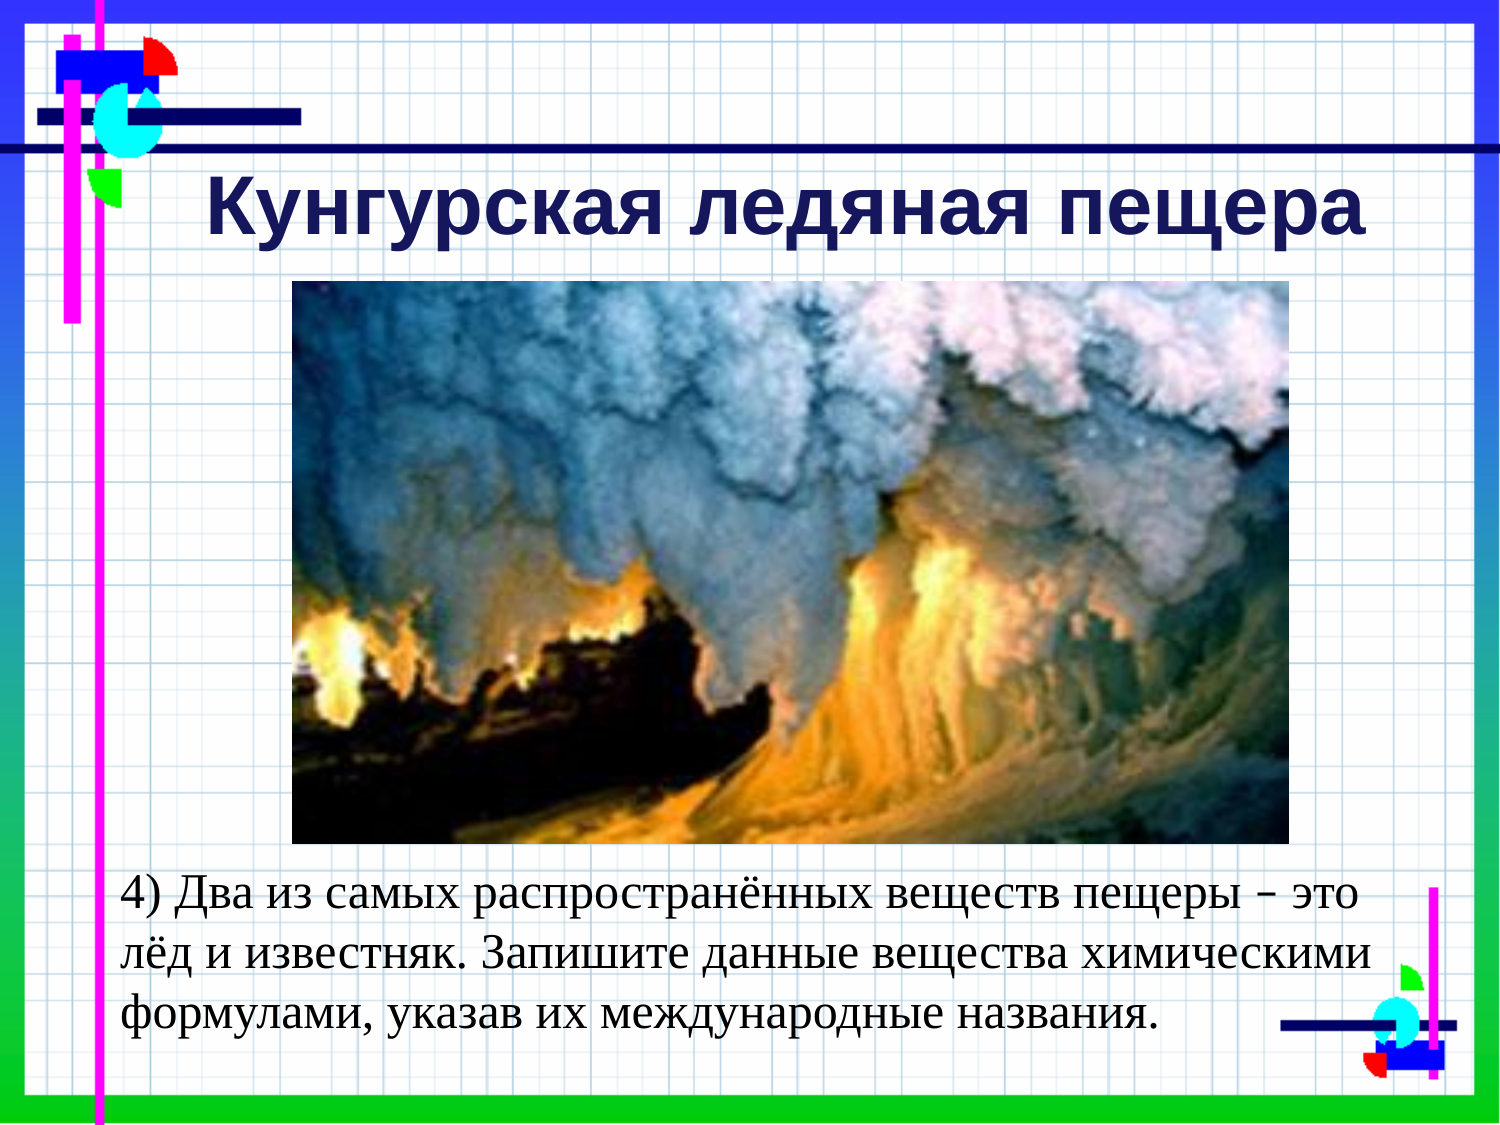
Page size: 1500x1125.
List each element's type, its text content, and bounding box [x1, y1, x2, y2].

picture [0, 0, 1500, 1125]
text_box 4) Два из самых распространённых веществ пещеры – это лёд и известняк. Запишите данные вещества химическими формулами, указав их международные названия. [105, 851, 1442, 1047]
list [292, 280, 1290, 844]
title Кунгурская ледяная пещера [153, 187, 1419, 341]
